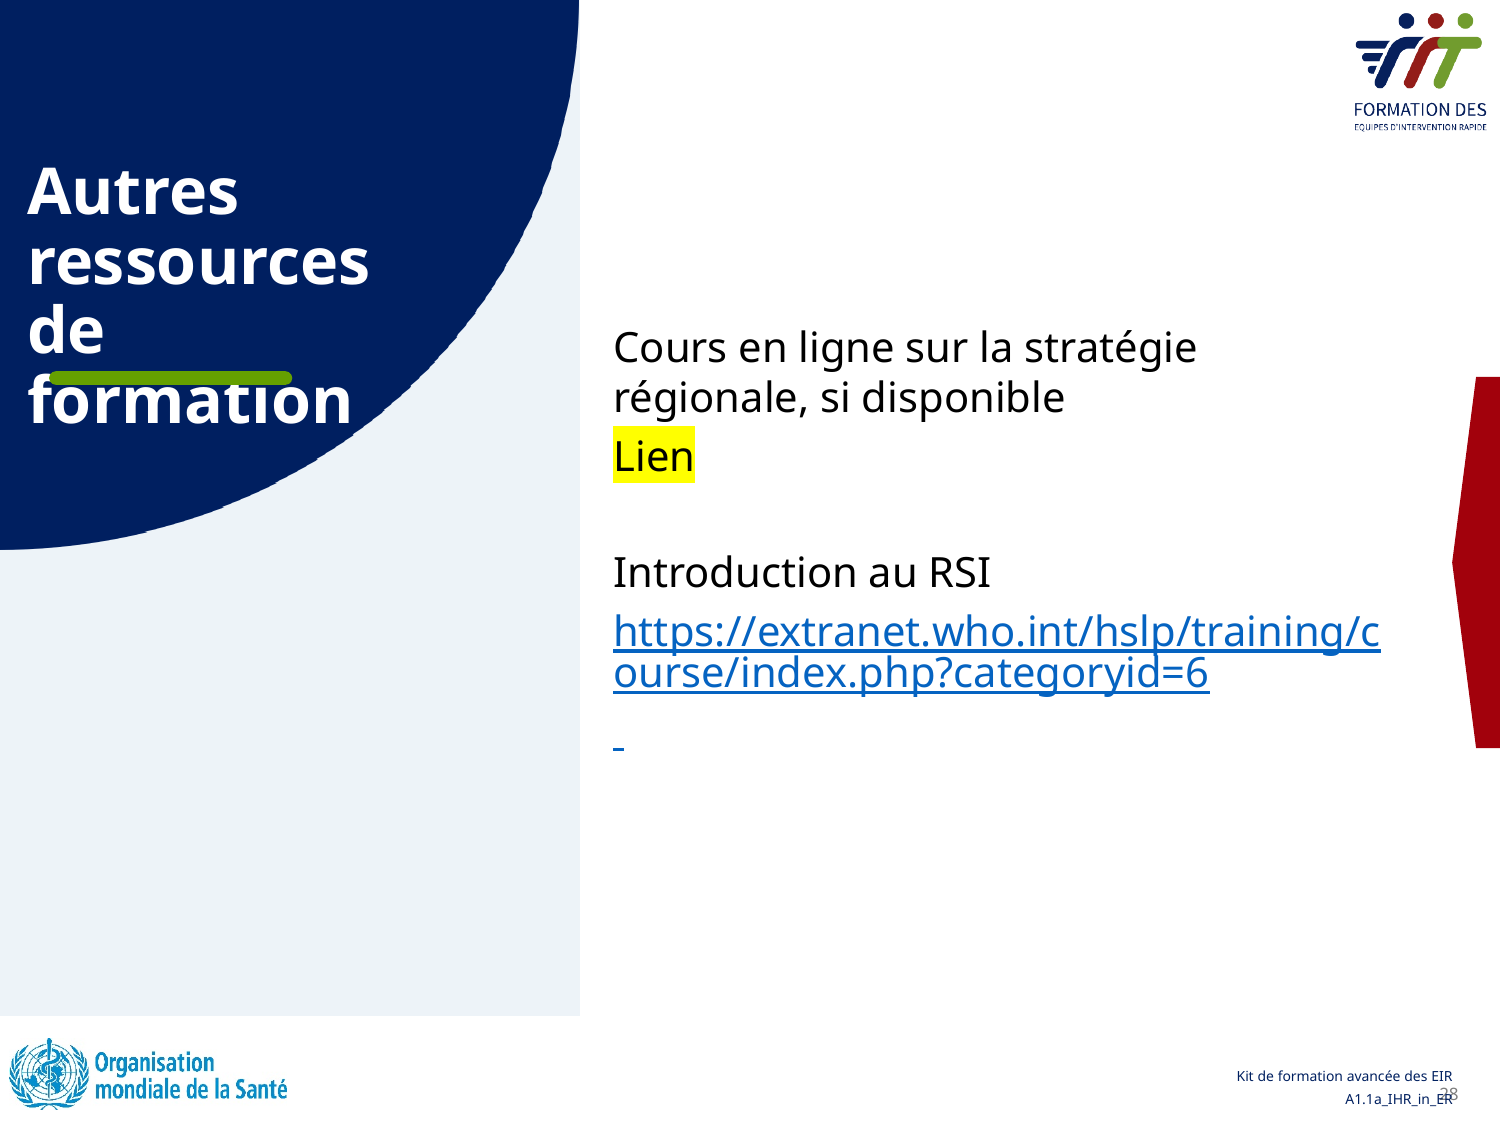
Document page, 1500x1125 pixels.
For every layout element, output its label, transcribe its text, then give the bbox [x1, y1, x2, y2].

picture [50, 1051, 56, 1060]
picture [1354, 12, 1487, 132]
text_box Cours en ligne sur la stratégie régionale, si disponible Lien Introduction au RSI https://extranet.who.int/hslp/training/course/index.php?categoryid=6 [598, 313, 1419, 845]
text_box [49, 371, 293, 385]
picture [0, 0, 580, 1018]
picture [9, 1038, 287, 1110]
title Autres ressources de formation [12, 151, 461, 327]
